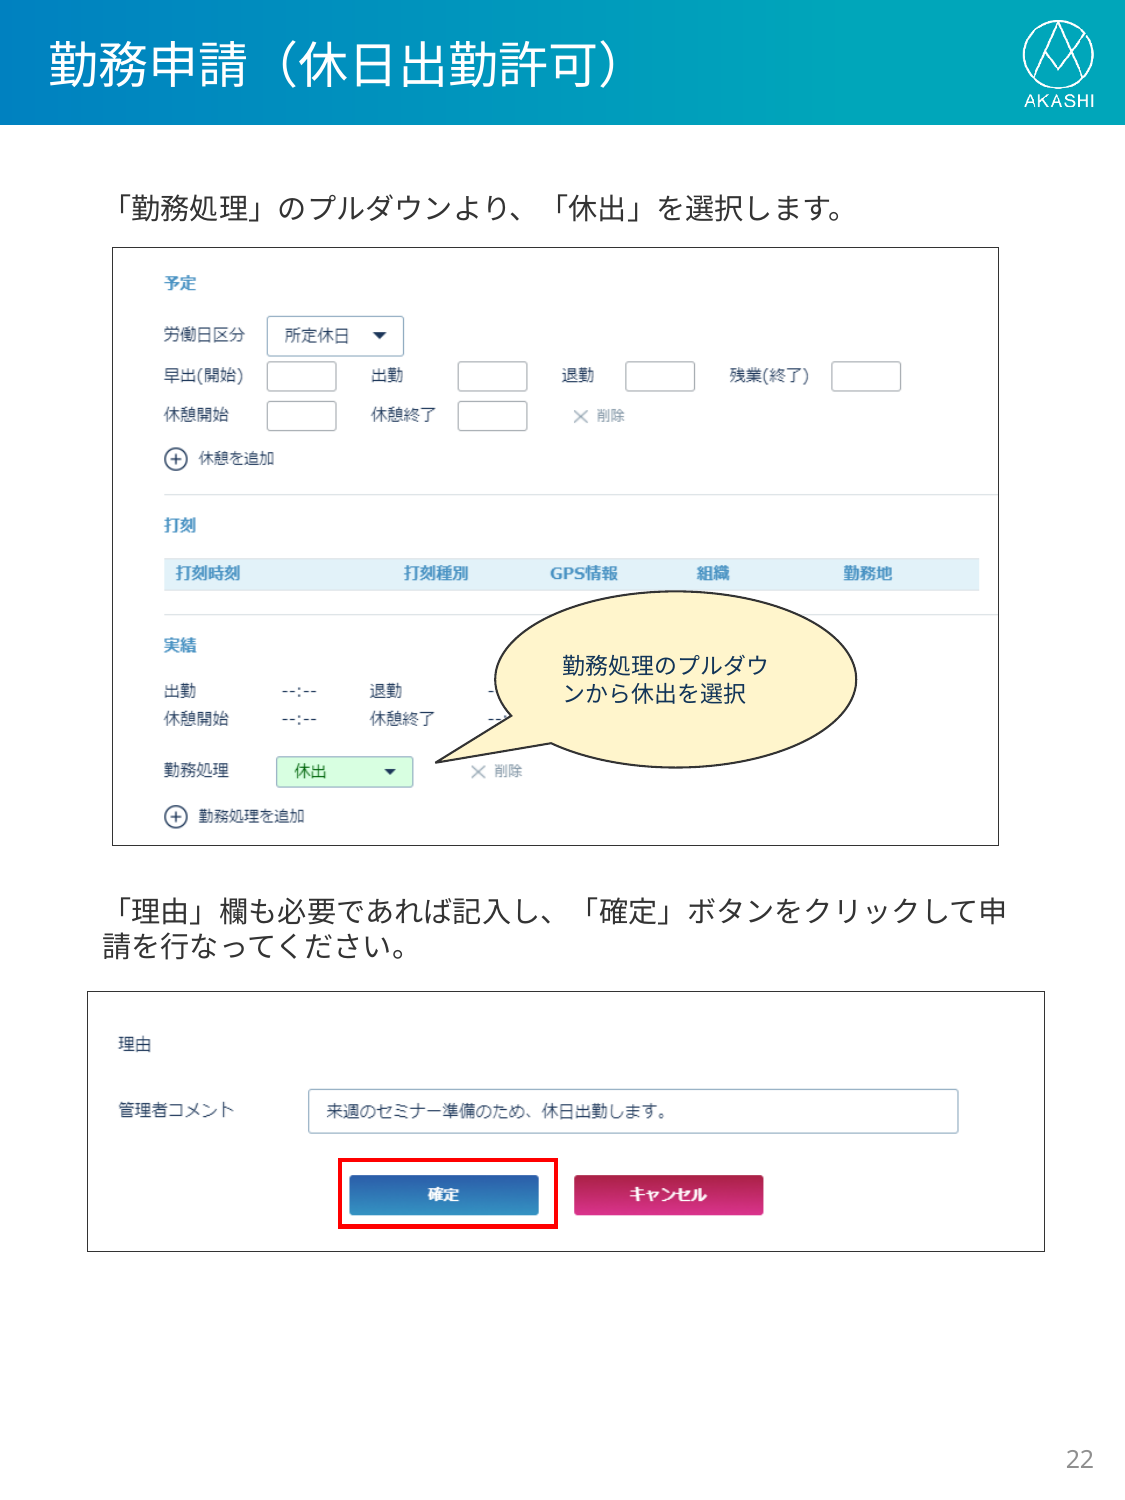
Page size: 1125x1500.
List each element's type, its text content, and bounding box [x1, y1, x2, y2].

picture [1045, 9, 1103, 117]
picture [87, 991, 1045, 1252]
title 勤務申請（休日出勤許可） [33, 0, 1045, 123]
slide_number 21 [856, 1420, 1110, 1500]
picture [112, 246, 999, 846]
text_box 「勤務処理」のプルダウンより、「休出」を選択します。 [87, 183, 1025, 233]
text_box 「理由」欄も必要であれば記入し、「確定」ボタンをクリックして申請を行なってください。 [87, 885, 1025, 971]
